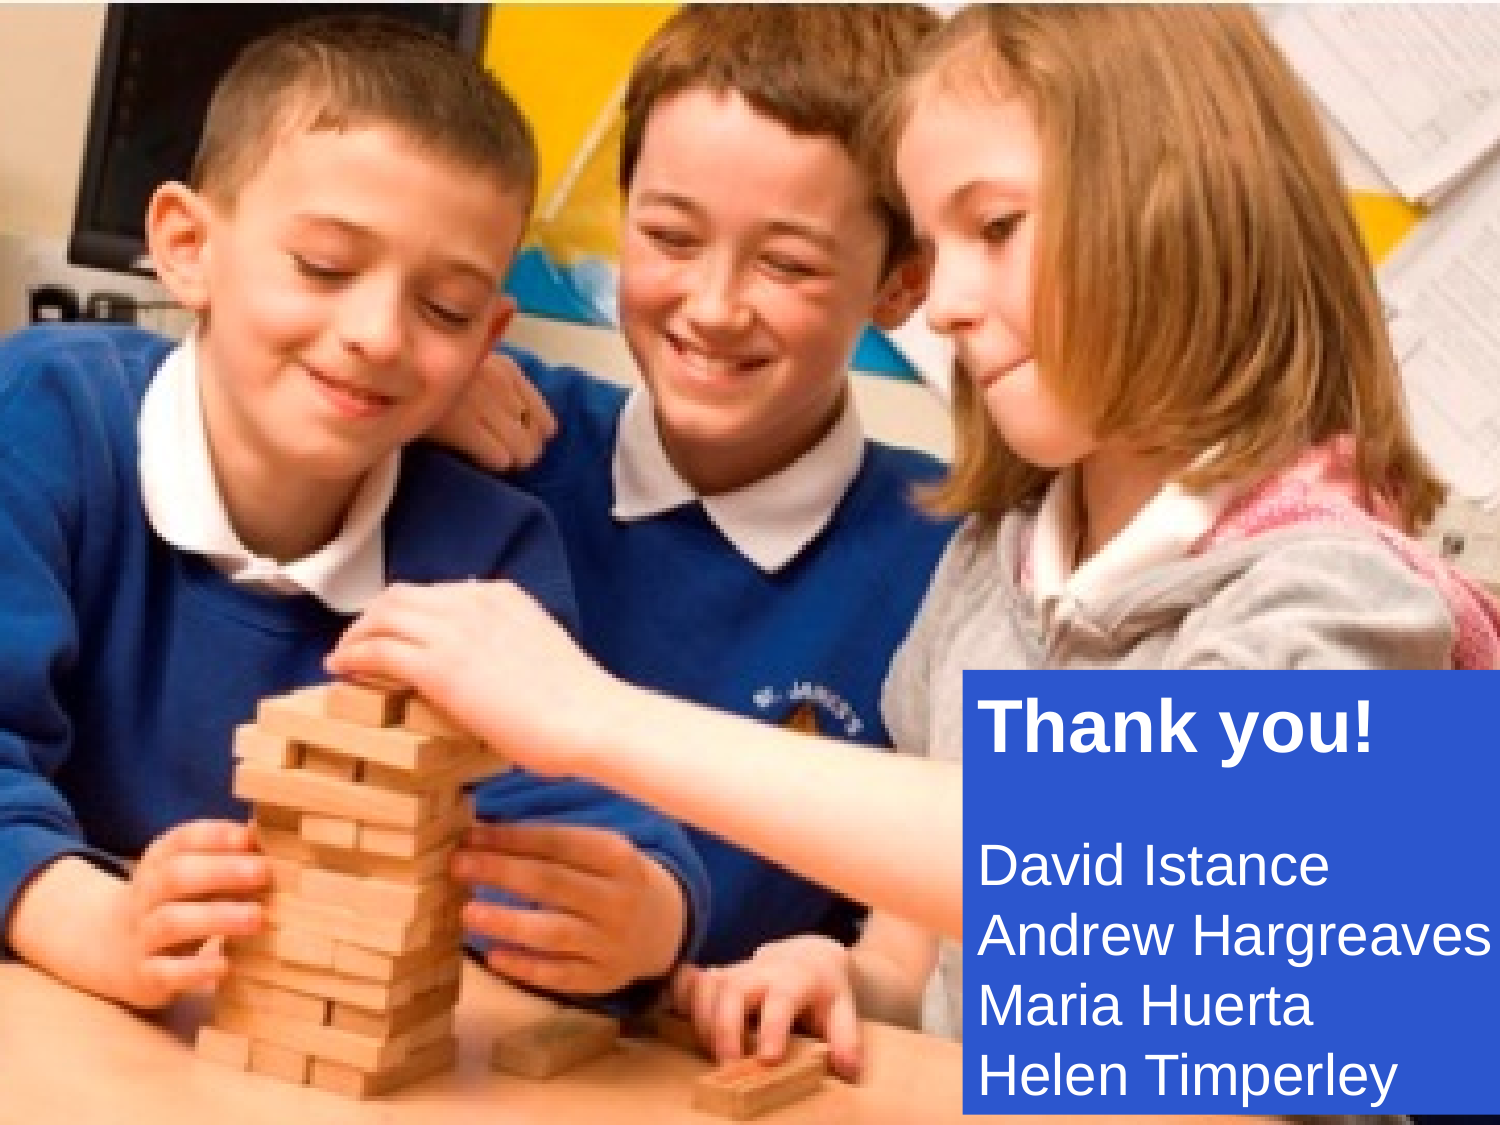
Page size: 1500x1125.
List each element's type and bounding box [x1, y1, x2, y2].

list [0, 0, 1500, 1125]
